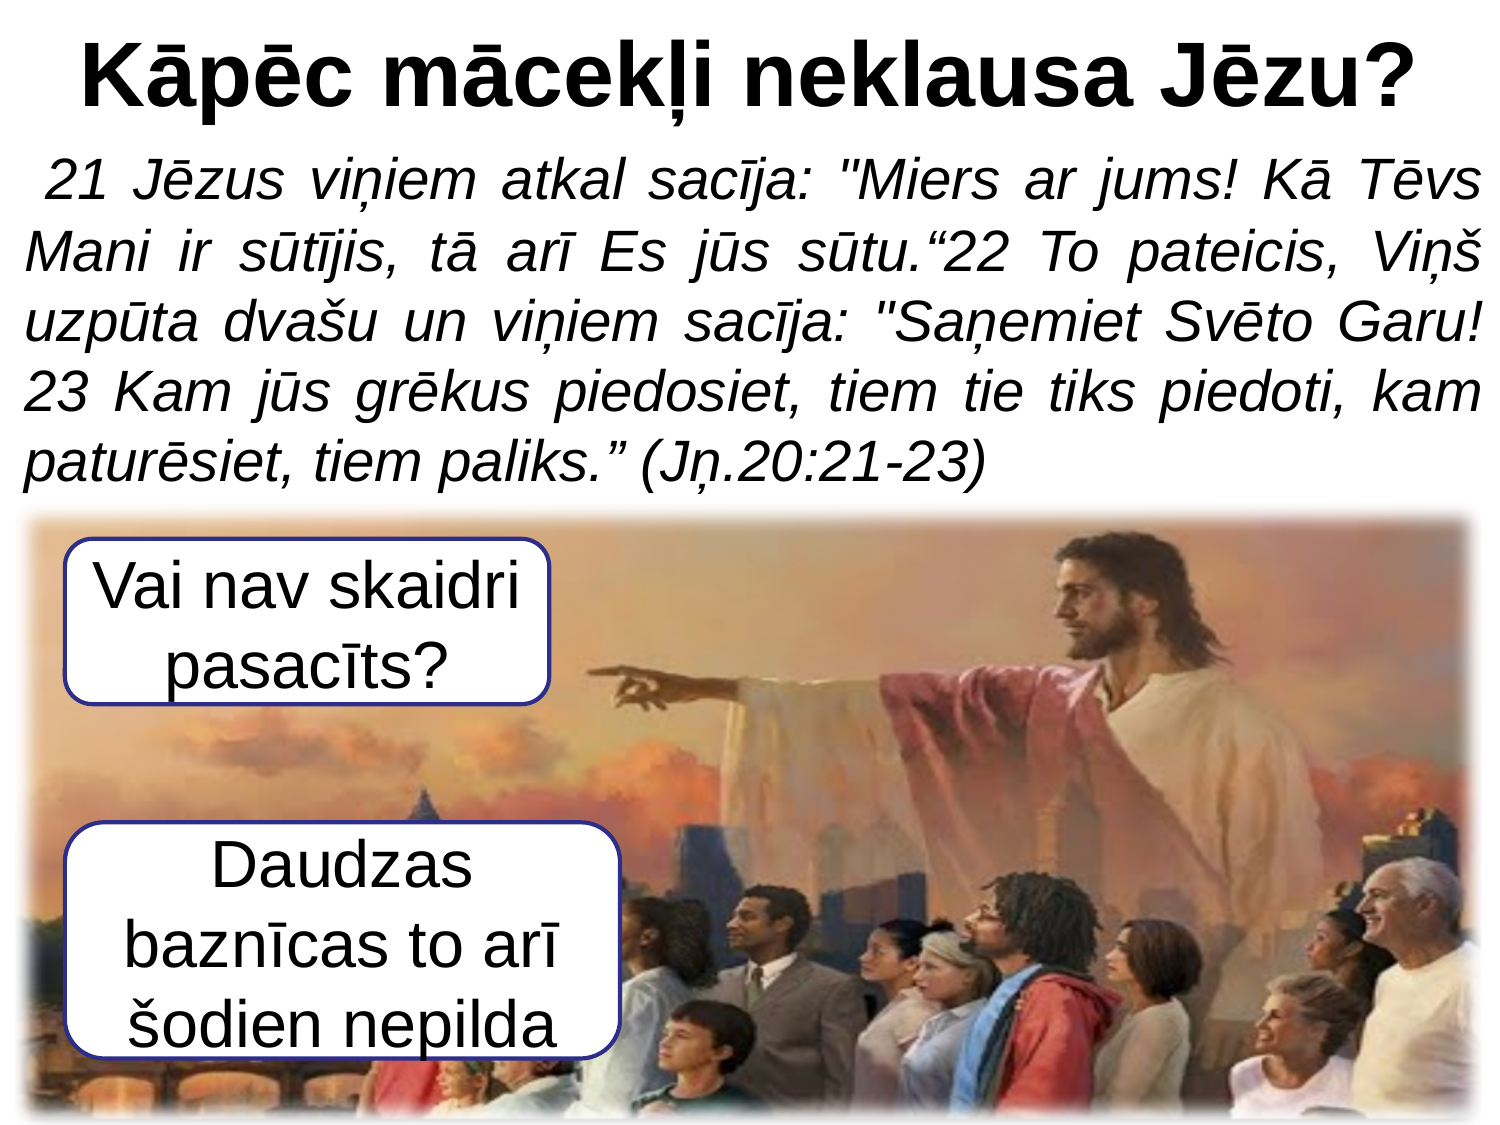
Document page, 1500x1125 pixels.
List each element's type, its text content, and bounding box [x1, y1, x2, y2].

picture [13, 503, 1483, 1125]
list 21 Jēzus viņiem atkal sacīja: "Miers ar jums! Kā Tēvs Mani ir sūtījis, tā arī Es jūs sūtu.“22 To pateicis, Viņš uzpūta dvašu un viņiem sacīja: "Saņemiet Svēto Garu! 23 Kam jūs grēkus piedosiet, tiem tie tiks piedoti, kam paturēsiet, tiem paliks.” (Jņ.20:21-23) [0, 140, 1500, 299]
title Kāpēc mācekļi neklausa Jēzu? [0, 0, 1500, 140]
